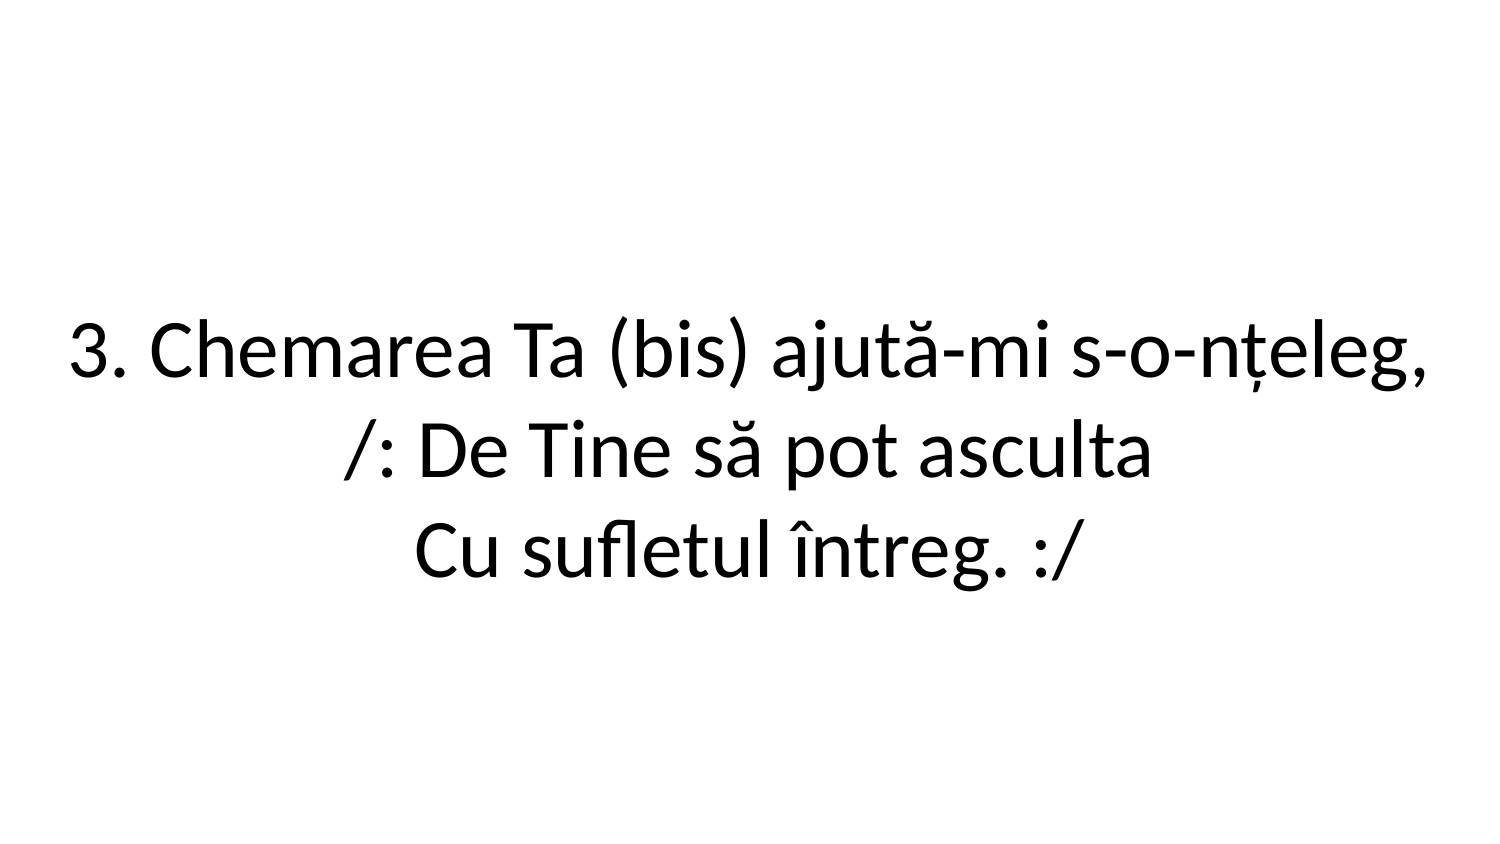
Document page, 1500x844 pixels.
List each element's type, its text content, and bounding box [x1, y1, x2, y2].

text_box 3. Chemarea Ta (bis) ajută-mi s-o-nțeleg, /: De Tine să pot asculta Cu sufletul întreg. :/ [53, 242, 1447, 602]
